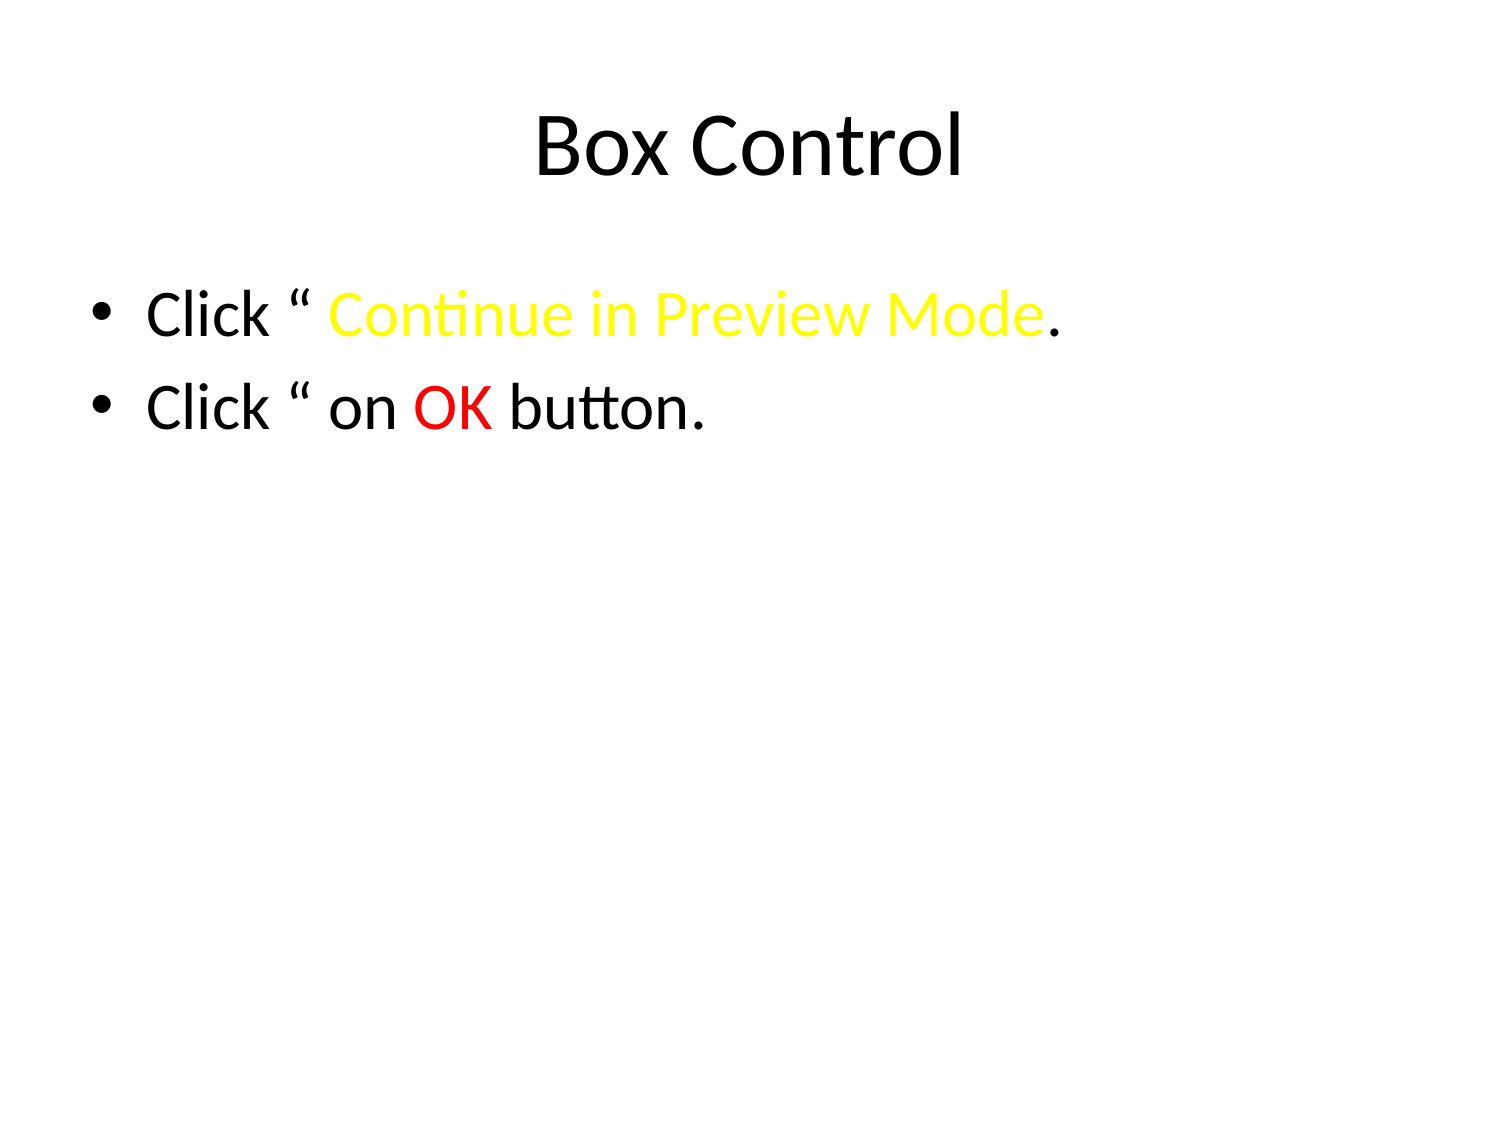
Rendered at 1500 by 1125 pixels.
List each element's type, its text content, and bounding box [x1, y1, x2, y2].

list Click “ Continue in Preview Mode. Click “ on OK button. [75, 262, 1425, 1005]
title Box Control [75, 45, 1425, 233]
